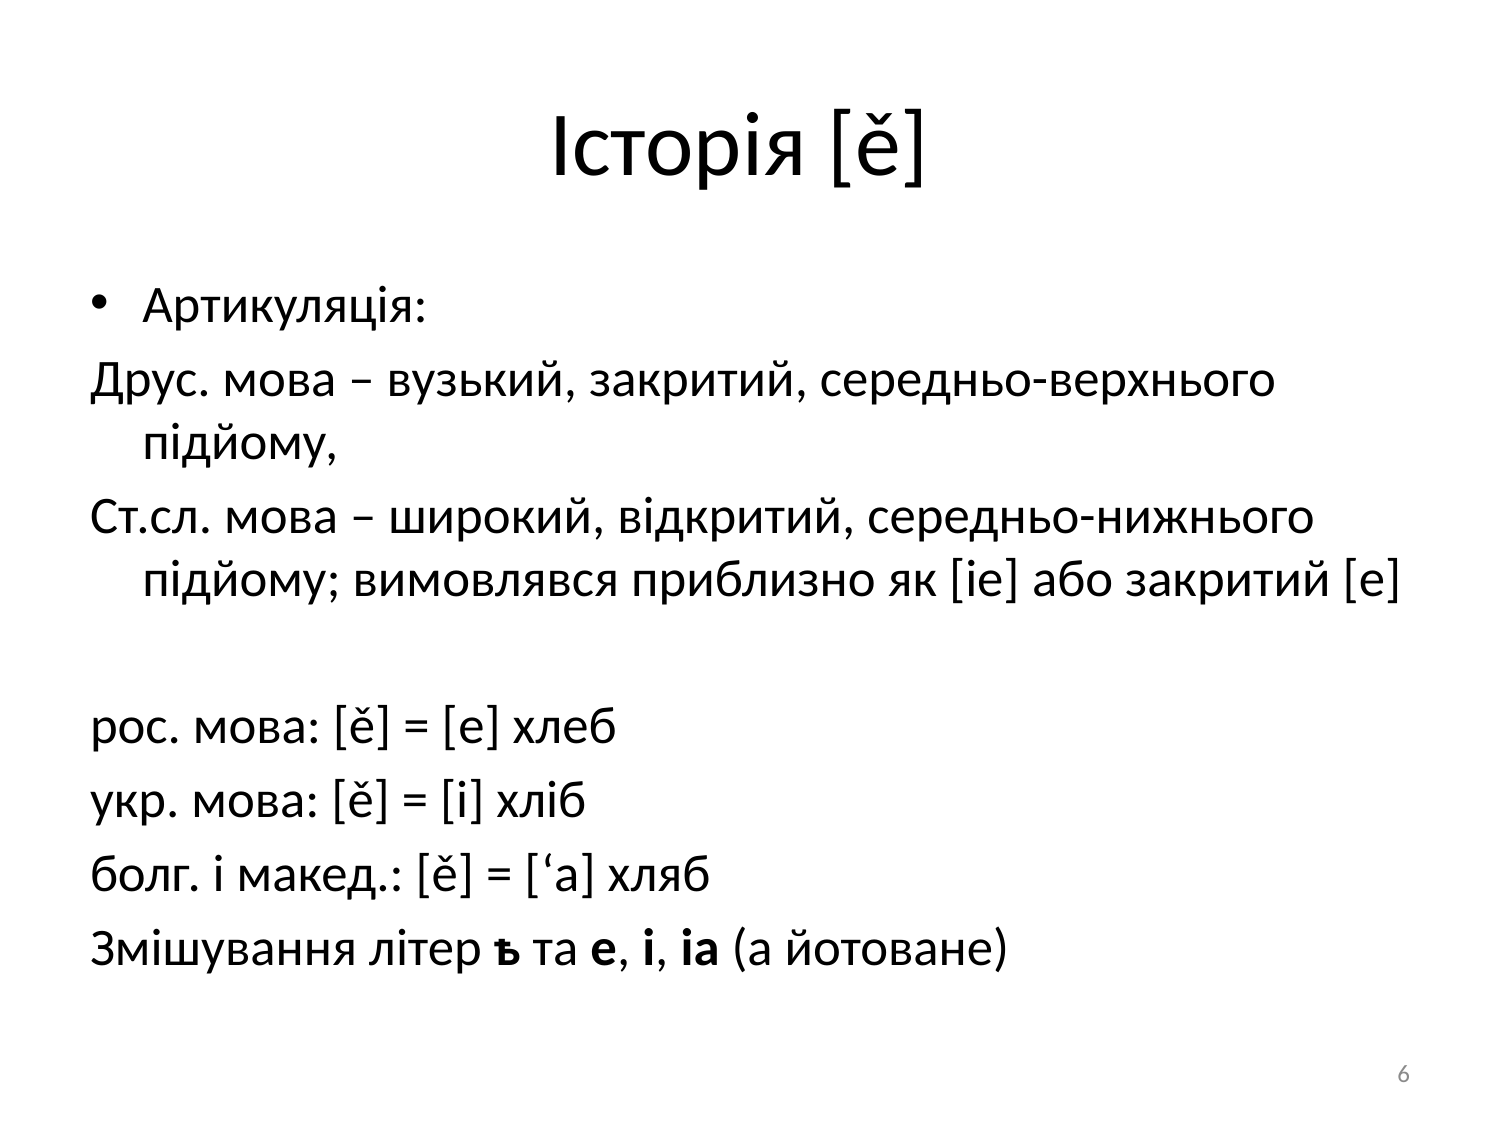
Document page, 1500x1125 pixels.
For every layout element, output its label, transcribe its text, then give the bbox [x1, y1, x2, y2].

slide_number 6 [1074, 1042, 1425, 1103]
list Артикуляція: Друс. мова – вузький, закритий, середньо-верхнього підйому, Ст.сл. мова – широкий, відкритий, середньо-нижнього підйому; вимовлявся приблизно як [ie] або закритий [e] рос. мова: [ě] = [e] хлеб укр. мова: [ě] = [і] хліб болг. і макед.: [ě] = [‘а] хляб Змішування літер ҍ та е, і, іа (а йотоване) [75, 262, 1425, 1005]
title Історія [ě] [75, 45, 1425, 233]
